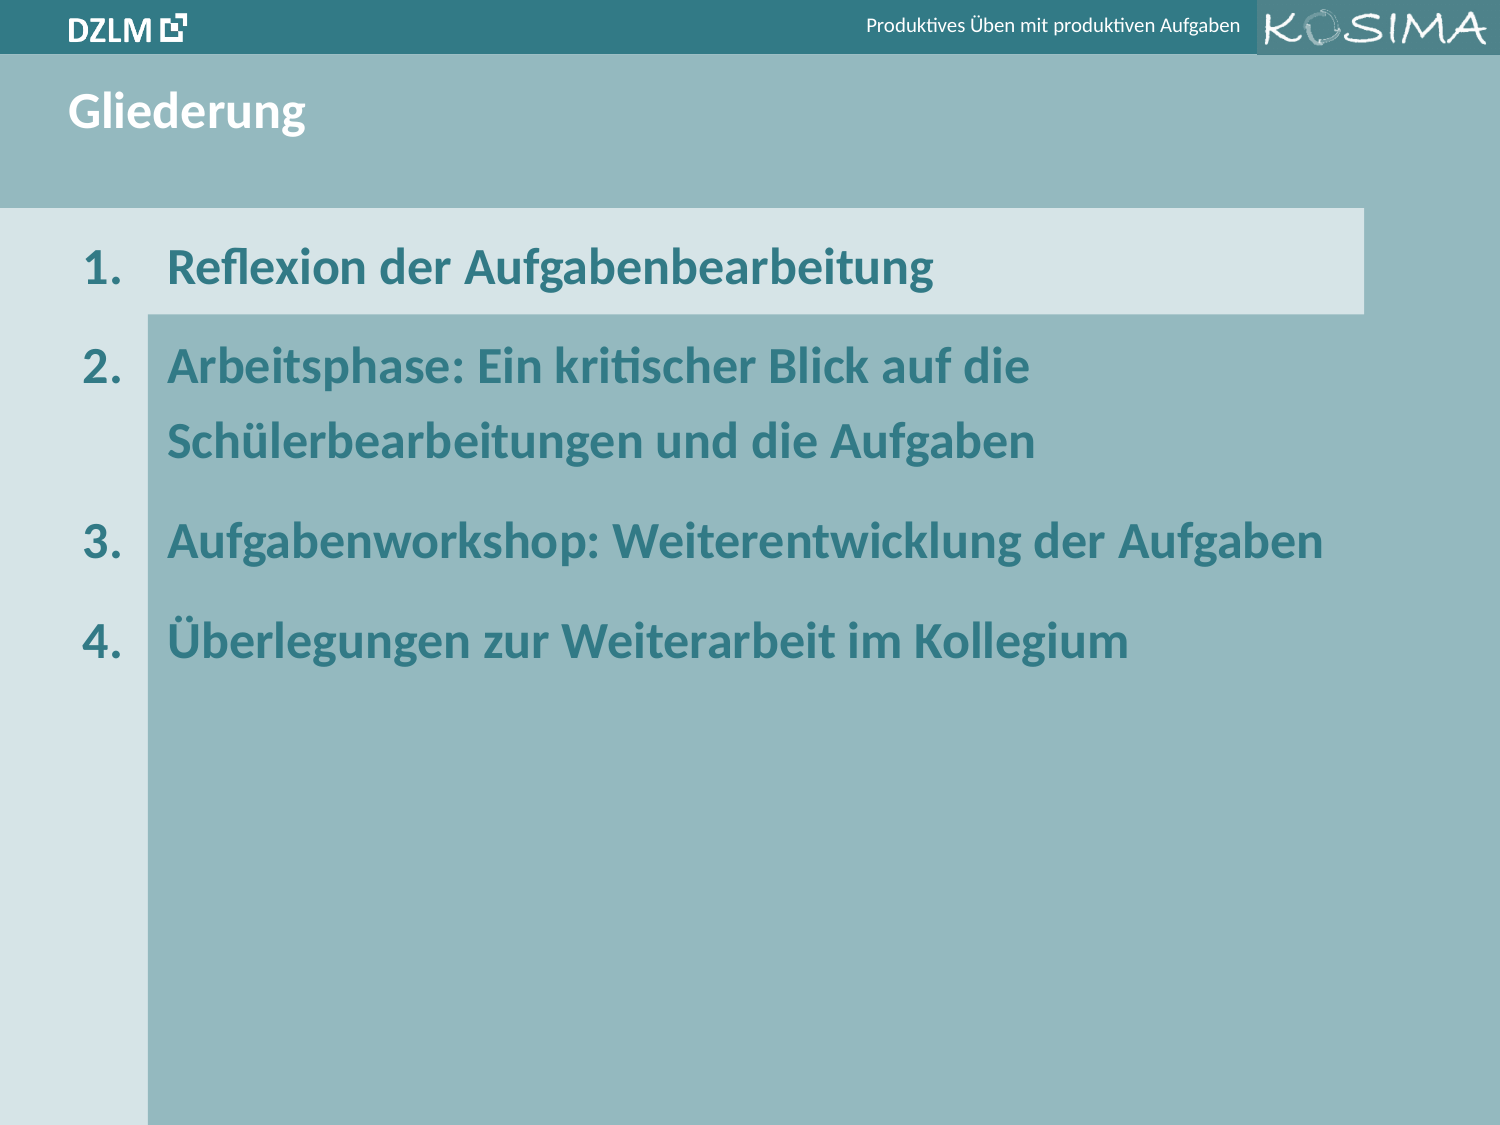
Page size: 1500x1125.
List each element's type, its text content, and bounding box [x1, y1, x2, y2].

title Gliederung [53, 68, 1436, 149]
text_box [0, 315, 148, 1125]
text_box [0, 208, 1365, 315]
list Reflexion der Aufgabenbearbeitung Arbeitsphase: Ein kritischer Blick auf die Schülerbearbeitungen und die Aufgaben Aufgabenworkshop: Weiterentwicklung der Aufgaben Überlegungen zur Weiterarbeit im Kollegium [64, 219, 1448, 823]
